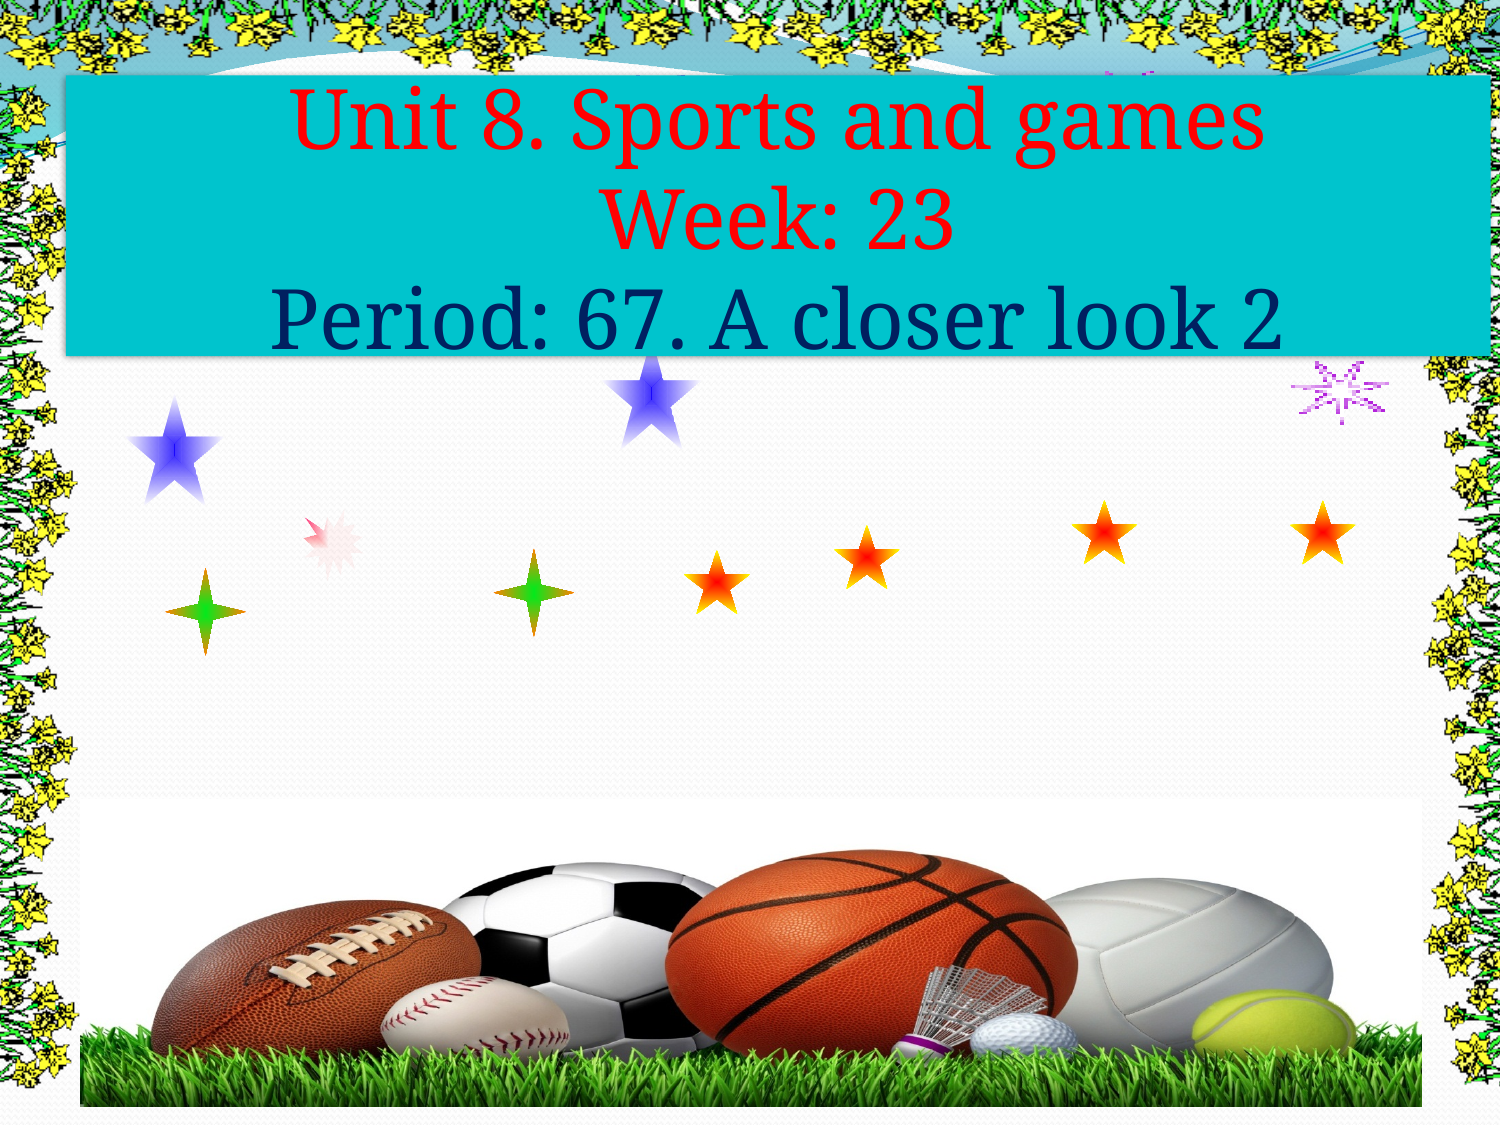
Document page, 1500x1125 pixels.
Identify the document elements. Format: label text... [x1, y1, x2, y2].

picture [0, 0, 1500, 1107]
text_box [1071, 500, 1138, 565]
text_box [165, 567, 247, 657]
text_box [303, 509, 364, 581]
text_box [683, 549, 750, 615]
text_box [1292, 500, 1356, 565]
text_box [493, 548, 575, 637]
text_box [601, 364, 702, 450]
text_box [124, 393, 225, 507]
text_box [833, 525, 900, 590]
text_box Unit 8. Sports and games Week: 23 Period: 67. A closer look 2 [81, 81, 1421, 357]
